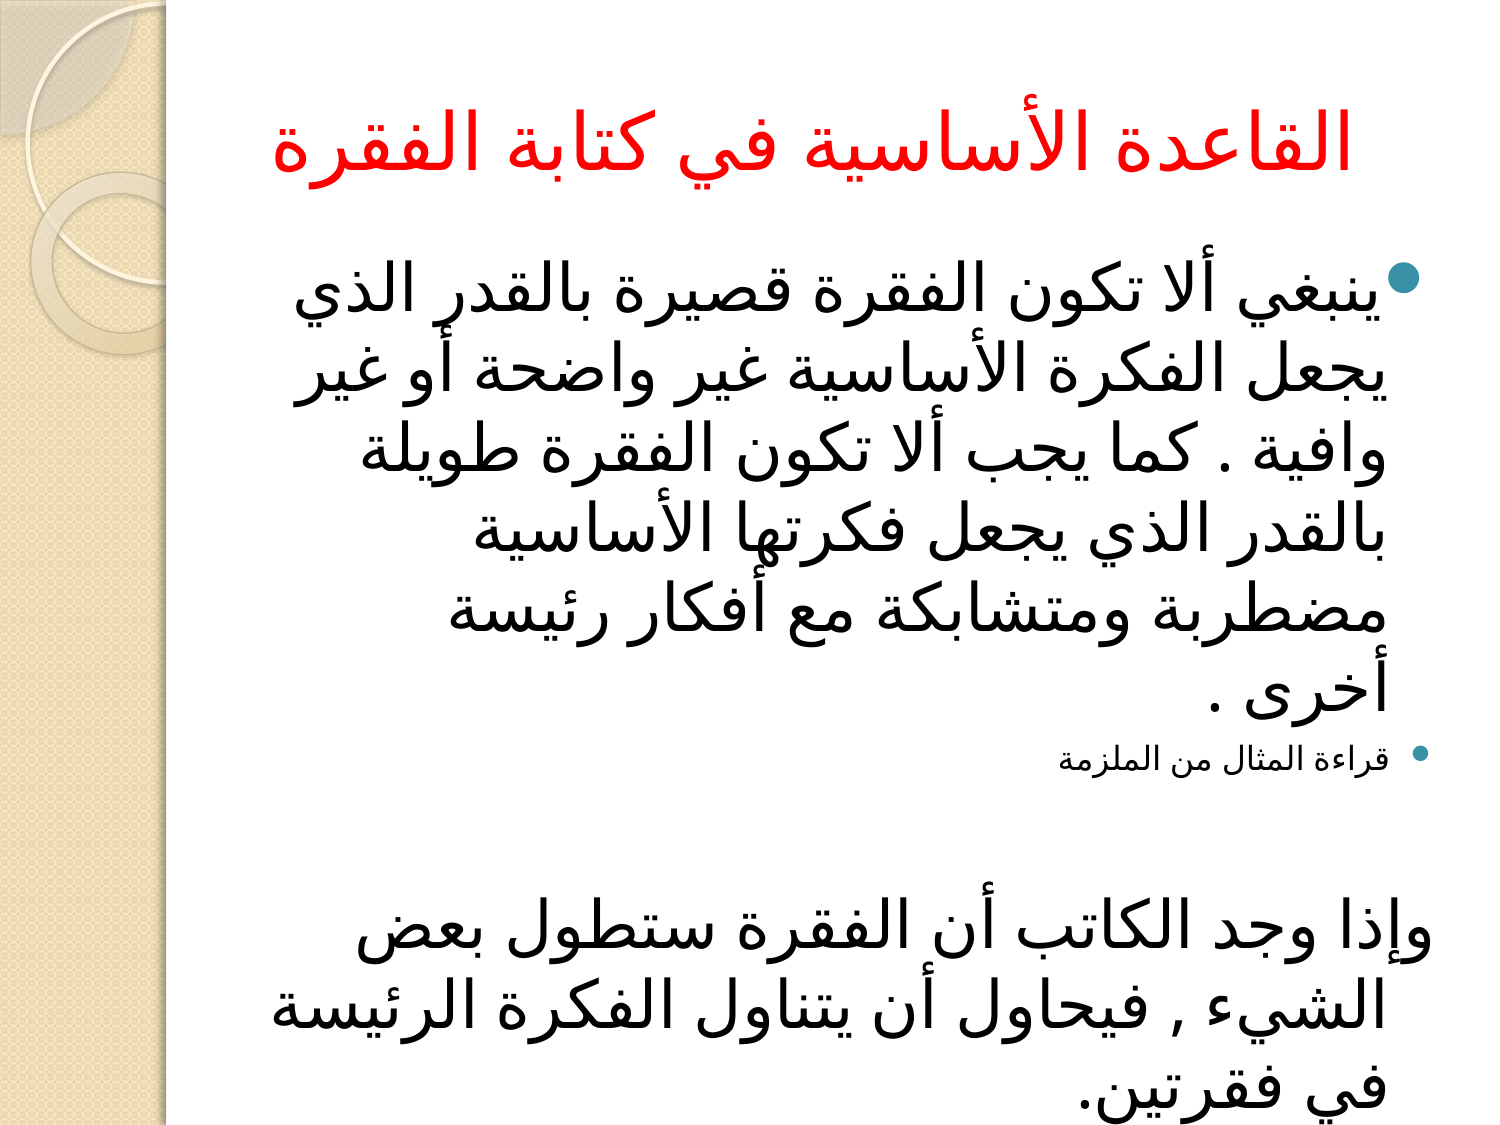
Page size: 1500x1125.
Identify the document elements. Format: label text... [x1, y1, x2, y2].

list ينبغي ألا تكون الفقرة قصيرة بالقدر الذي يجعل الفكرة الأساسية غير واضحة أو غير وافية . كما يجب ألا تكون الفقرة طويلة بالقدر الذي يجعل فكرتها الأساسية مضطربة ومتشابكة مع أفكار رئيسة أخرى . قراءة المثال من الملزمة وإذا وجد الكاتب أن الفقرة ستطول بعض الشيء , فيحاول أن يتناول الفكرة الرئيسة في فقرتين. [235, 237, 1466, 1025]
title القاعدة الأساسية في كتابة الفقرة [235, 45, 1466, 233]
